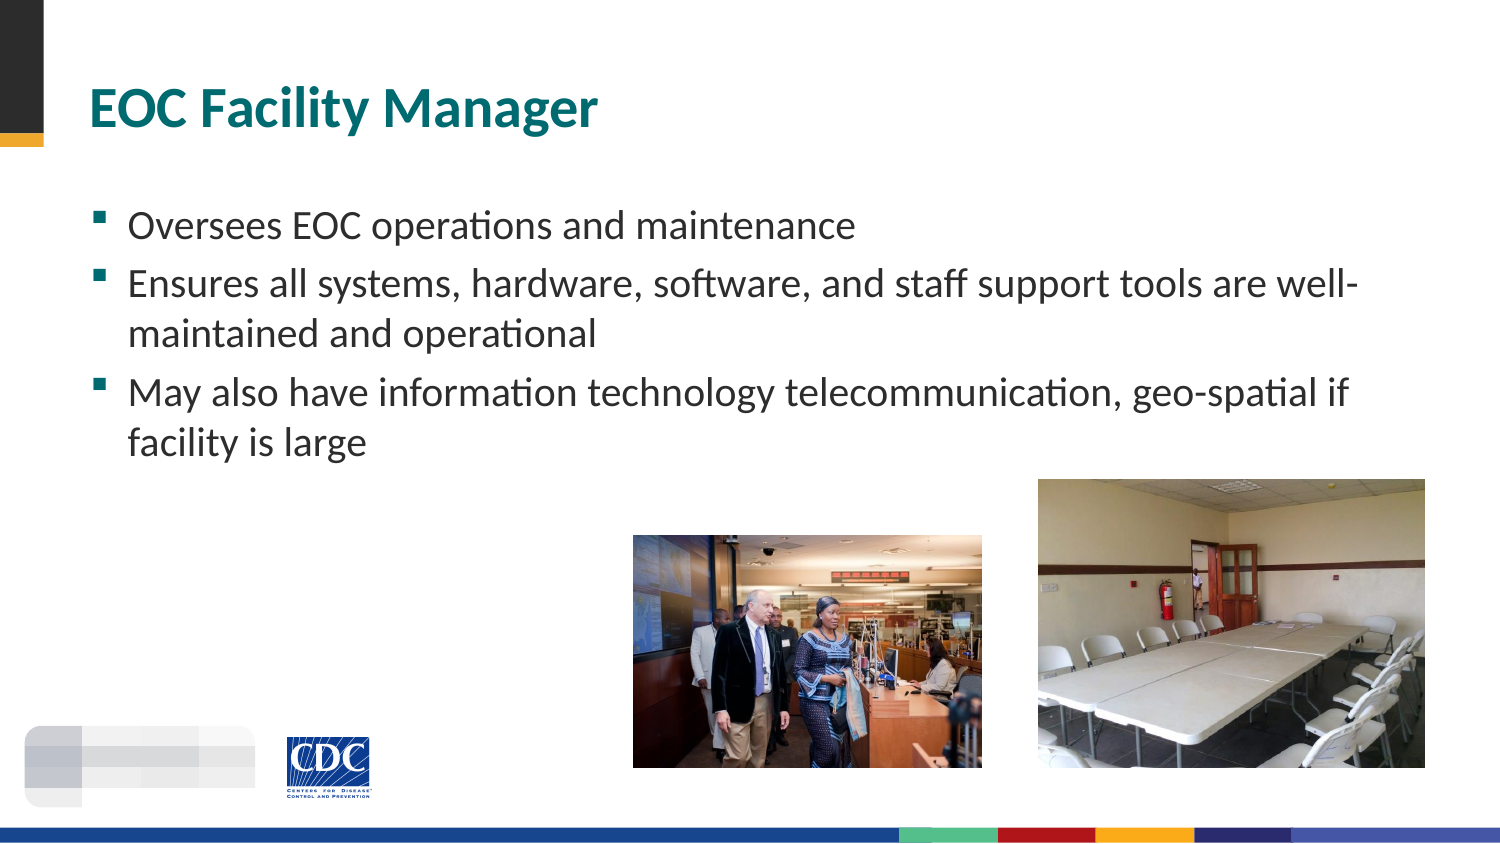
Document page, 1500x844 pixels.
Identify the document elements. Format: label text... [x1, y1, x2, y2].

list Oversees EOC operations and maintenance Ensures all systems, hardware, software, and staff support tools are well-maintained and operational May also have information technology telecommunication, geo-spatial if facility is large [75, 190, 1414, 739]
picture [632, 535, 982, 768]
picture [1038, 479, 1426, 768]
title EOC Facility Manager [75, 33, 1425, 147]
picture [287, 739, 372, 798]
